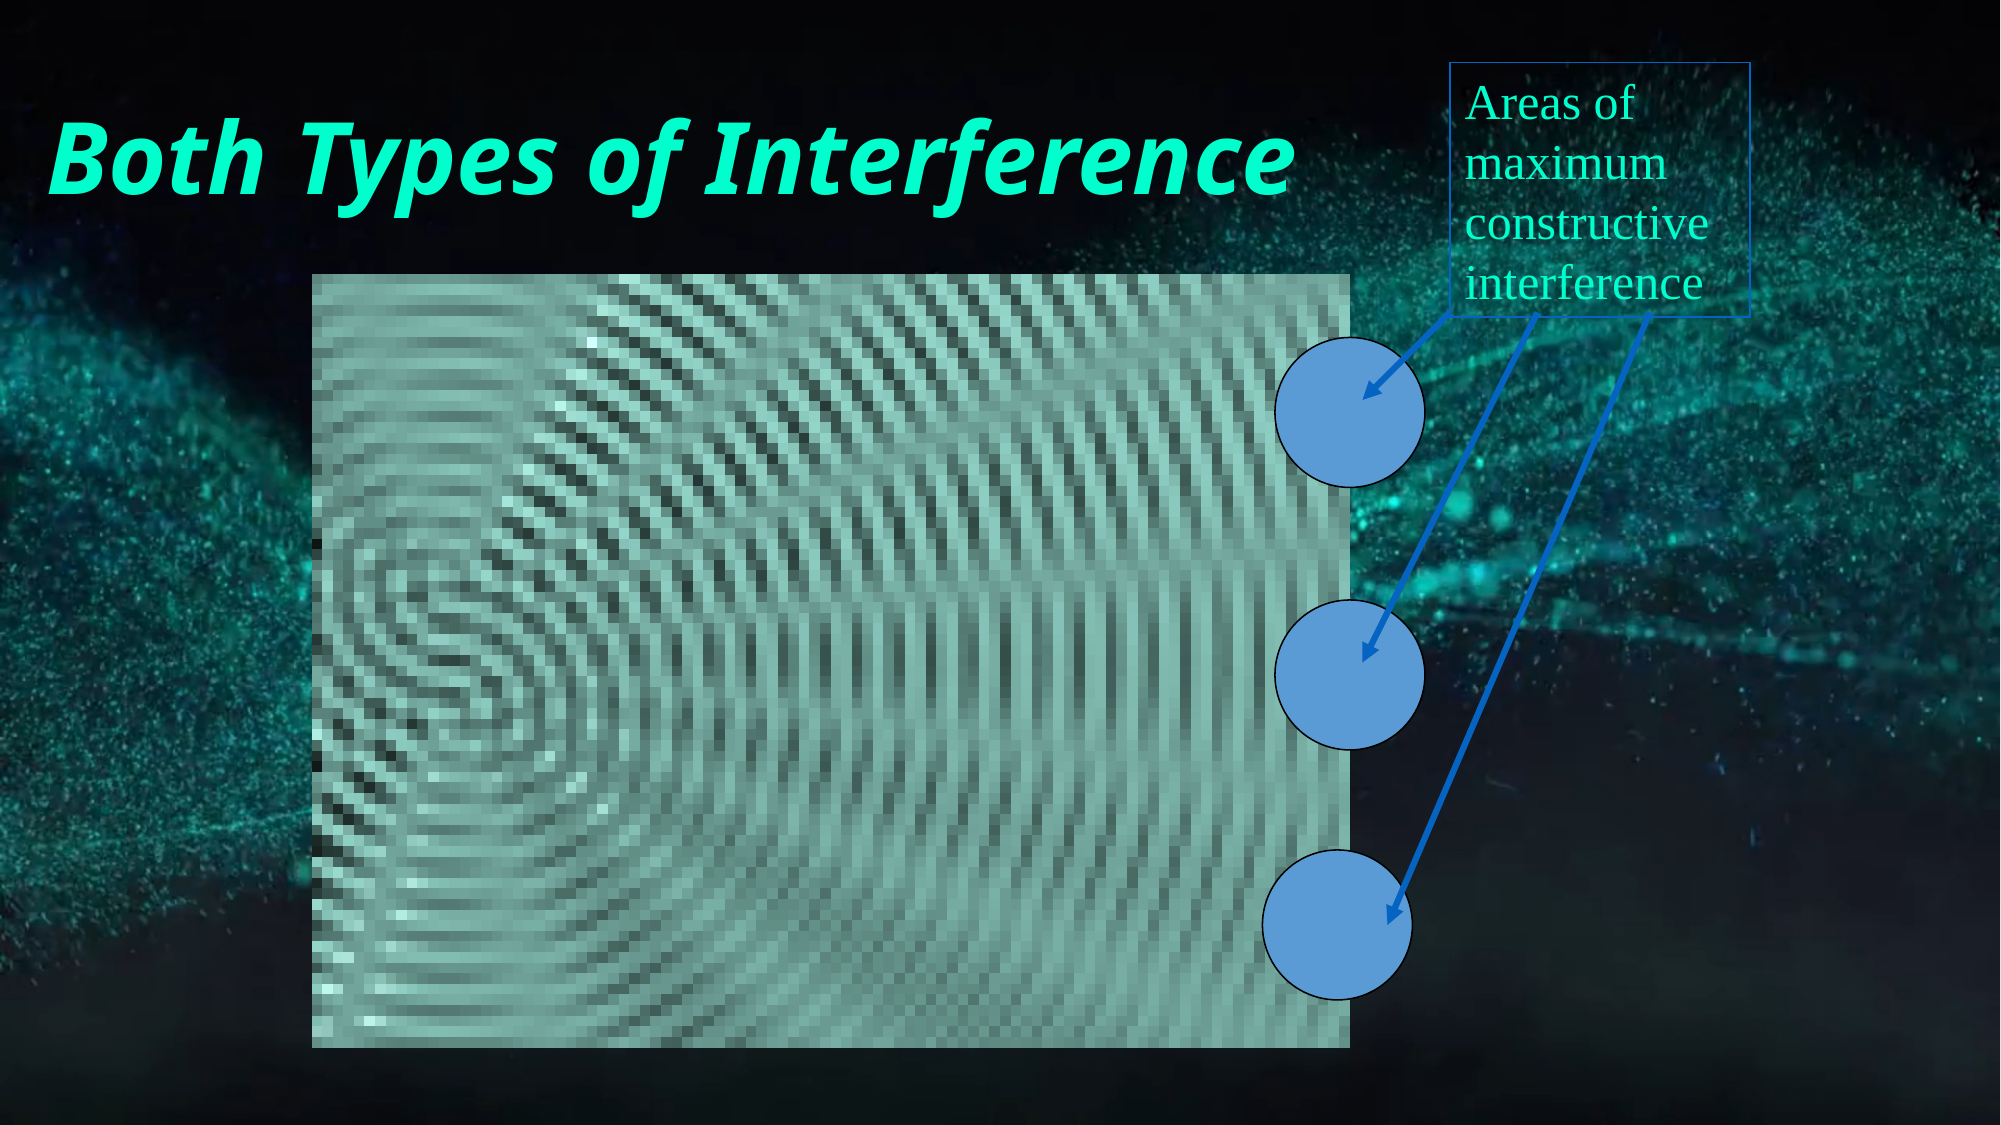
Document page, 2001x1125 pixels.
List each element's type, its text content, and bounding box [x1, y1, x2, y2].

picture [0, 0, 2001, 1125]
text_box [1350, 851, 1413, 999]
text_box [1386, 312, 1651, 925]
text_box Both Types of Interference [31, 87, 1375, 223]
text_box [1350, 337, 1425, 488]
text_box [1350, 599, 1425, 750]
text_box Areas of maximum constructive interference [1449, 62, 1750, 318]
text_box [1362, 312, 1451, 400]
text_box [1362, 312, 1538, 663]
